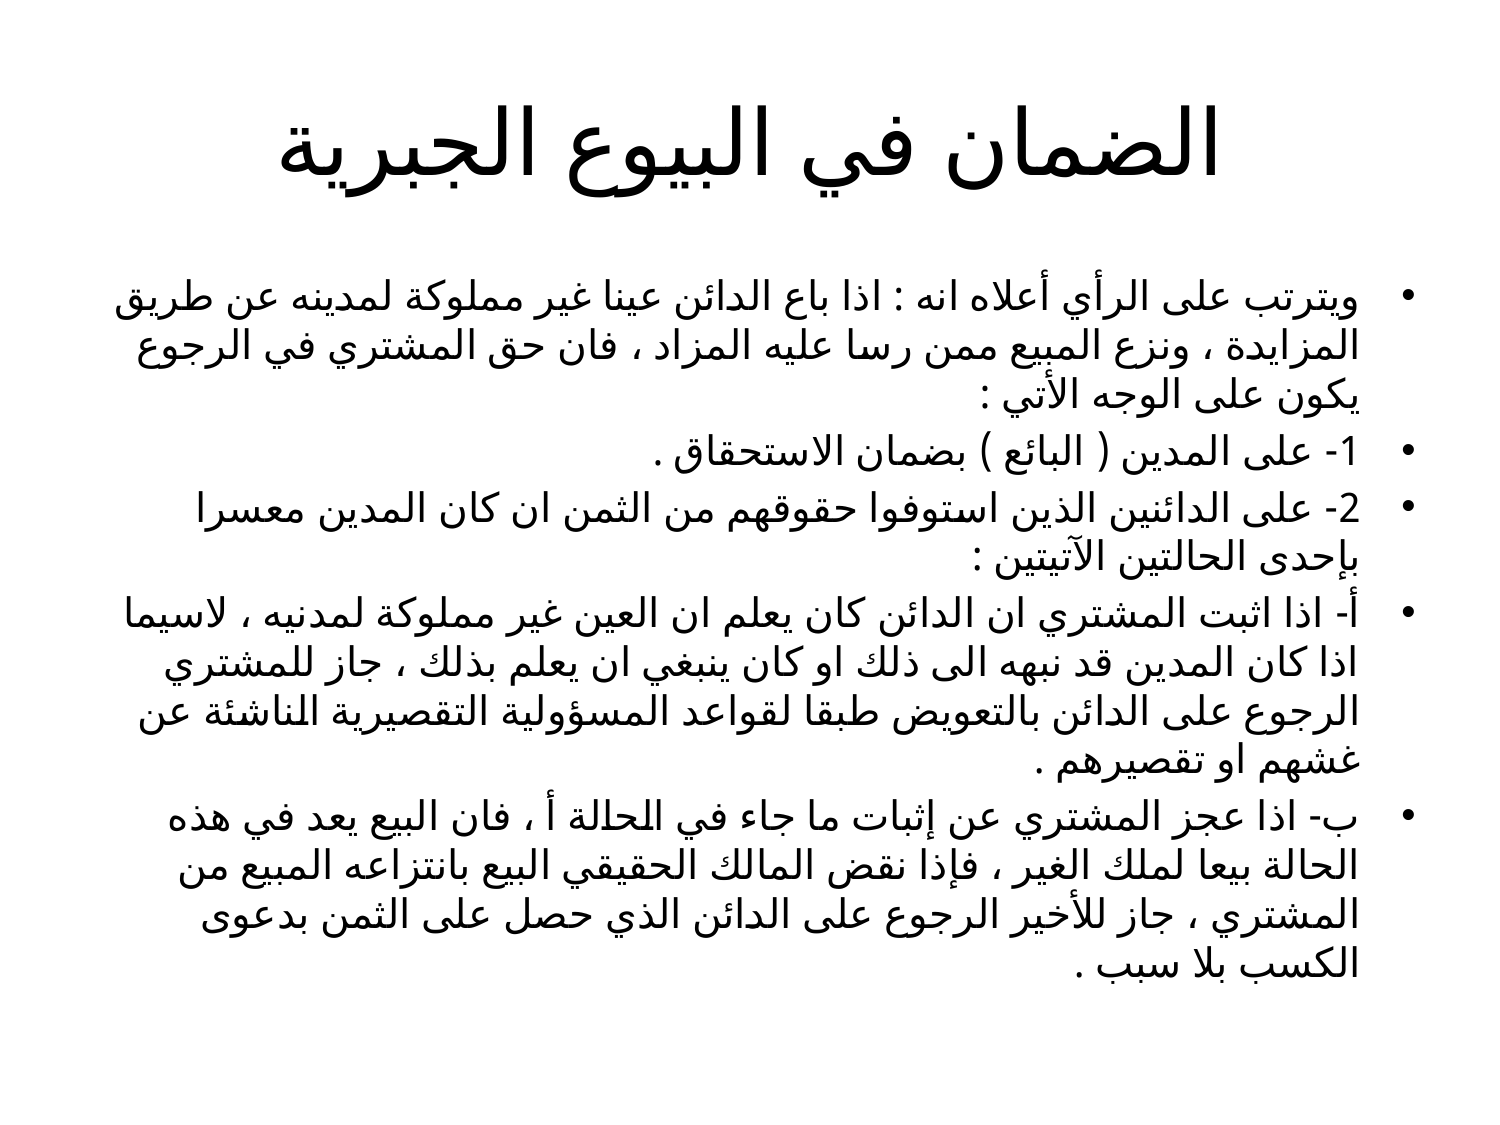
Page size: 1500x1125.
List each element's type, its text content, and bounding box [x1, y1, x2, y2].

title الضمان في البيوع الجبرية [75, 45, 1425, 233]
list ويترتب على الرأي أعلاه انه : اذا باع الدائن عينا غير مملوكة لمدينه عن طريق المزايدة ، ونزع المبيع ممن رسا عليه المزاد ، فان حق المشتري في الرجوع يكون على الوجه الأتي : 1- على المدين ( البائع ) بضمان الاستحقاق . 2- على الدائنين الذين استوفوا حقوقهم من الثمن ان كان المدين معسرا بإحدى الحالتين الآتيتين : أ- اذا اثبت المشتري ان الدائن كان يعلم ان العين غير مملوكة لمدنيه ، لاسيما اذا كان المدين قد نبهه الى ذلك او كان ينبغي ان يعلم بذلك ، جاز للمشتري الرجوع على الدائن بالتعويض طبقا لقواعد المسؤولية التقصيرية الناشئة عن غشهم او تقصيرهم . ب- اذا عجز المشتري عن إثبات ما جاء في الحالة أ ، فان البيع يعد في هذه الحالة بيعا لملك الغير ، فإذا نقض المالك الحقيقي البيع بانتزاعه المبيع من المشتري ، جاز للأخير الرجوع على الدائن الذي حصل على الثمن بدعوى الكسب بلا سبب . [75, 262, 1425, 1005]
